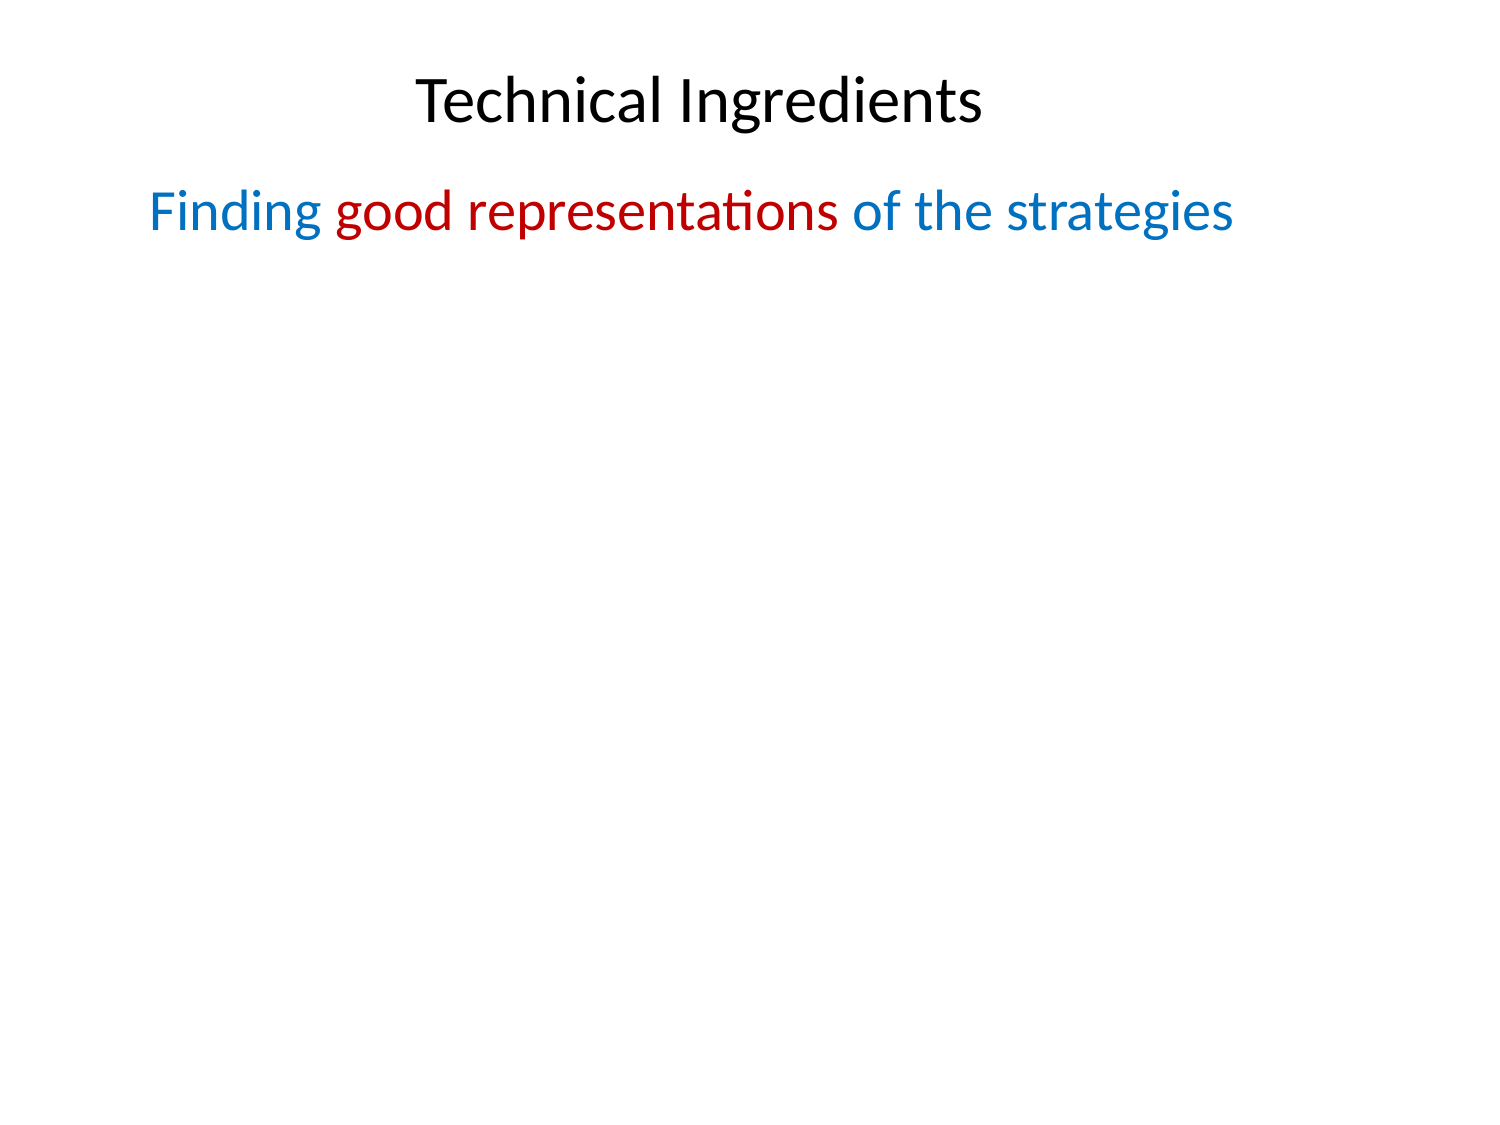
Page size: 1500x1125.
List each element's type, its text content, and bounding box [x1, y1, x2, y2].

text_box Finding good representations of the strategies [135, 164, 1251, 249]
title Technical Ingredients [24, 75, 1375, 118]
